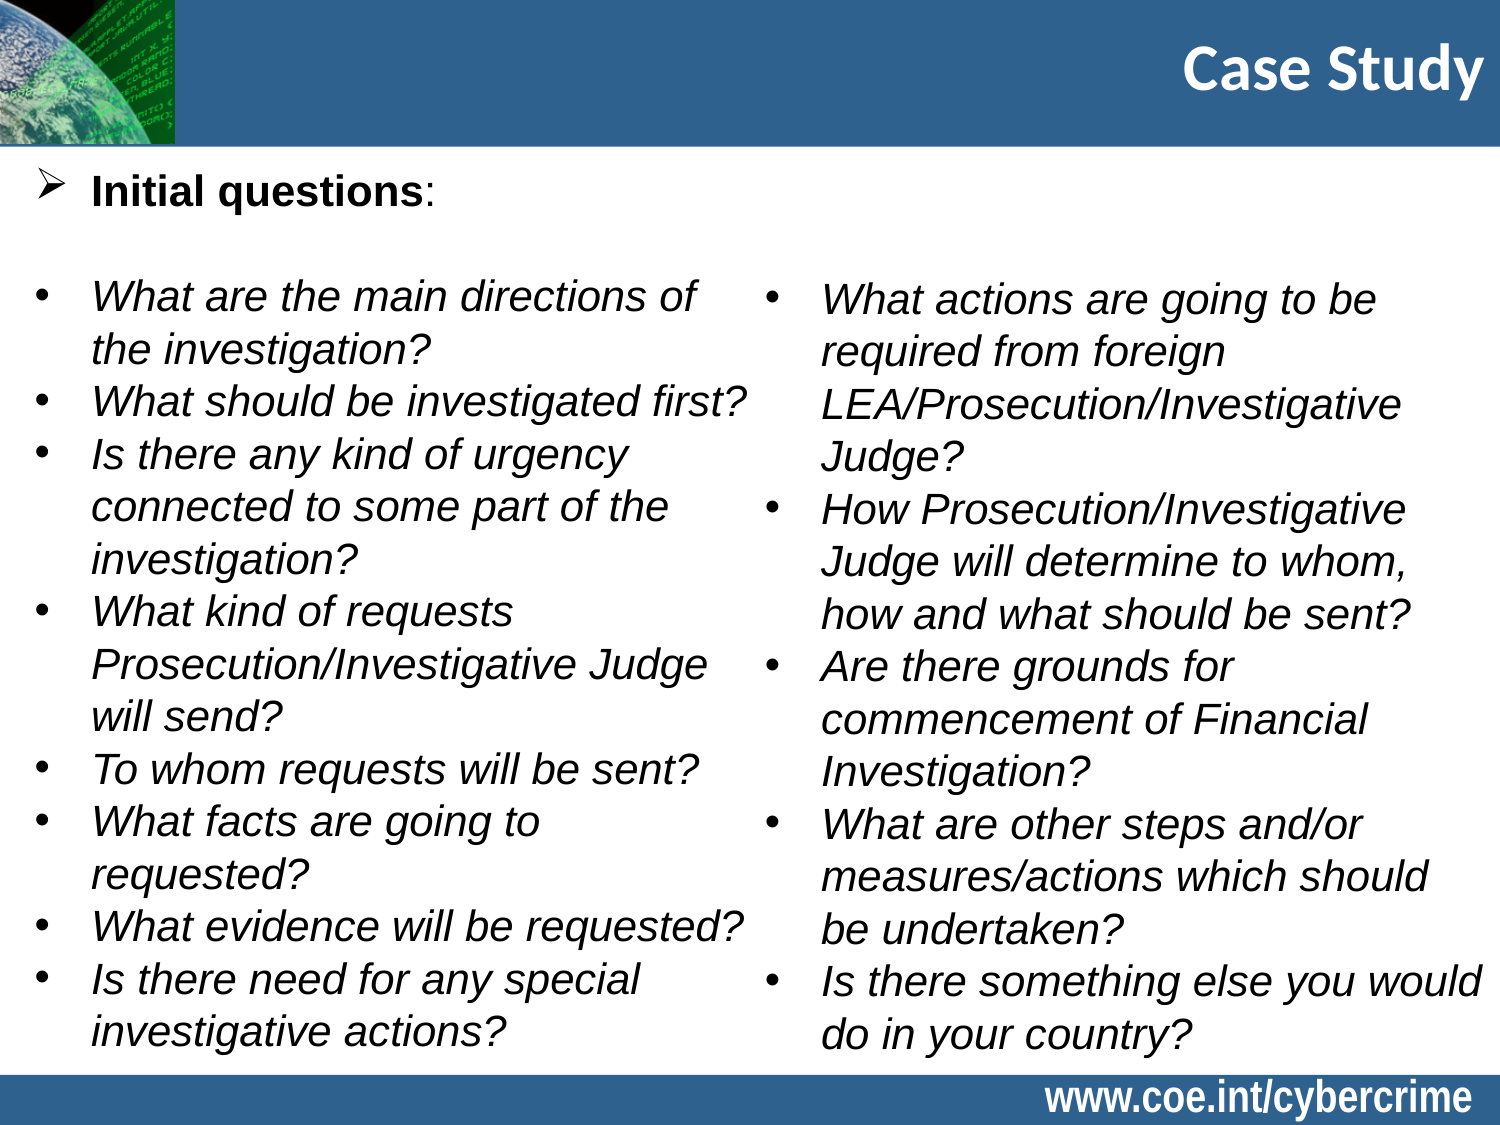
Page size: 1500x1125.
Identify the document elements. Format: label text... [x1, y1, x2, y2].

text_box [0, 1073, 1030, 1125]
text_box Case Study [177, 0, 1500, 149]
text_box Initial questions: What are the main directions of the investigation? What should be investigated first? Is there any kind of urgency connected to some part of the investigation? What kind of requests Prosecution/Investigative Judge will send? To whom requests will be sent? What facts are going to requested? What evidence will be requested? Is there need for any special investigative actions? [19, 155, 770, 1063]
text_box What actions are going to be required from foreign LEA/Prosecution/Investigative Judge? How Prosecution/Investigative Judge will determine to whom, how and what should be sent? Are there grounds for commencement of Financial Investigation? What are other steps and/or measures/actions which should be undertaken? Is there something else you would do in your country? [749, 263, 1500, 1066]
picture [0, 0, 175, 144]
text_box www.coe.int/cybercrime [1030, 1066, 1500, 1125]
